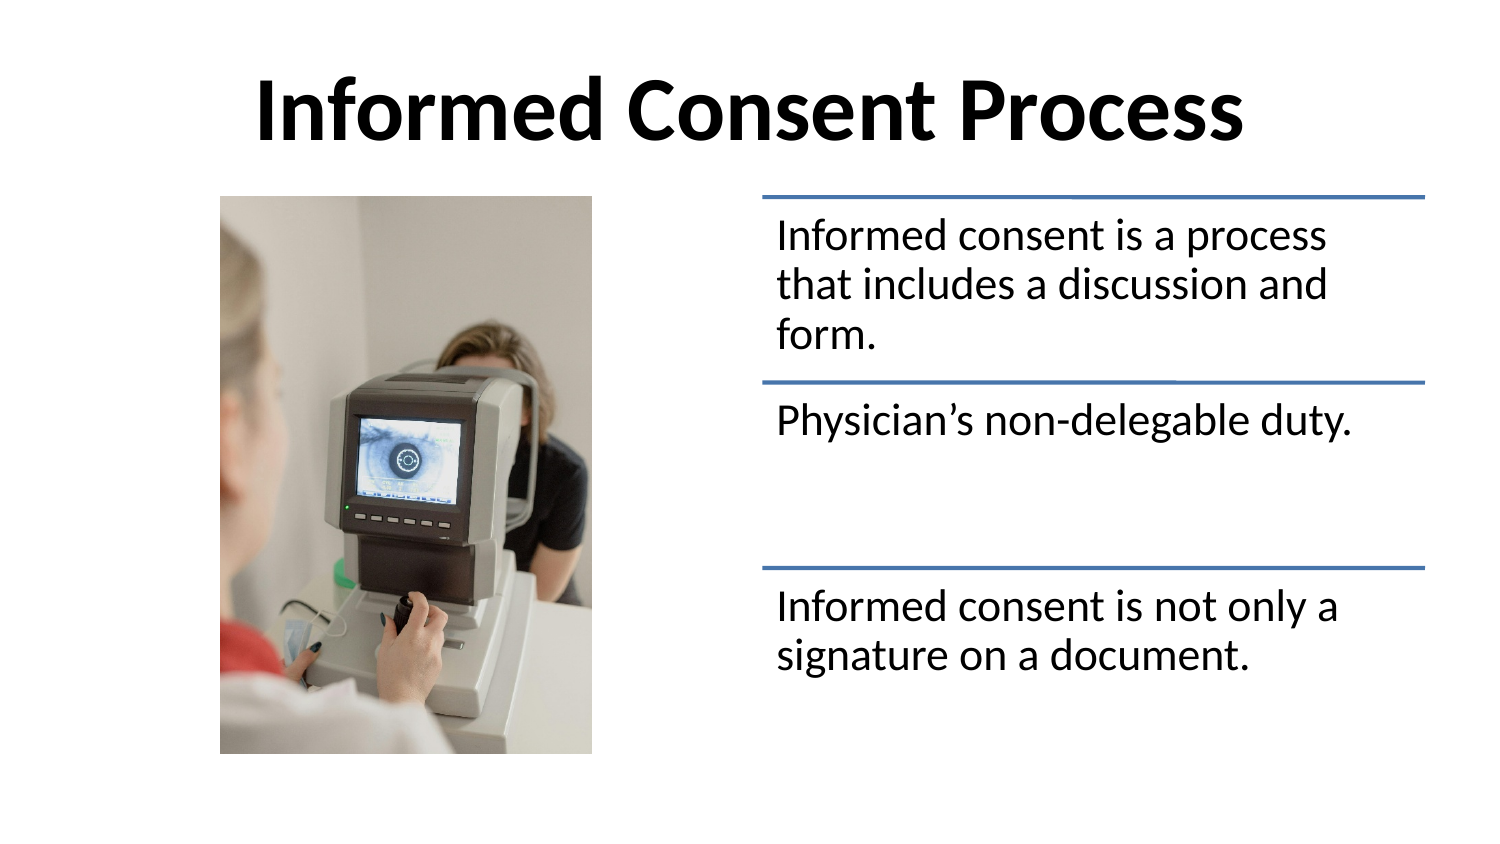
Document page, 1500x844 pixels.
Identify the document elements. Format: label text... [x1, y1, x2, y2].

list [762, 196, 1426, 754]
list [220, 196, 593, 754]
title Informed Consent Process [75, 33, 1425, 175]
